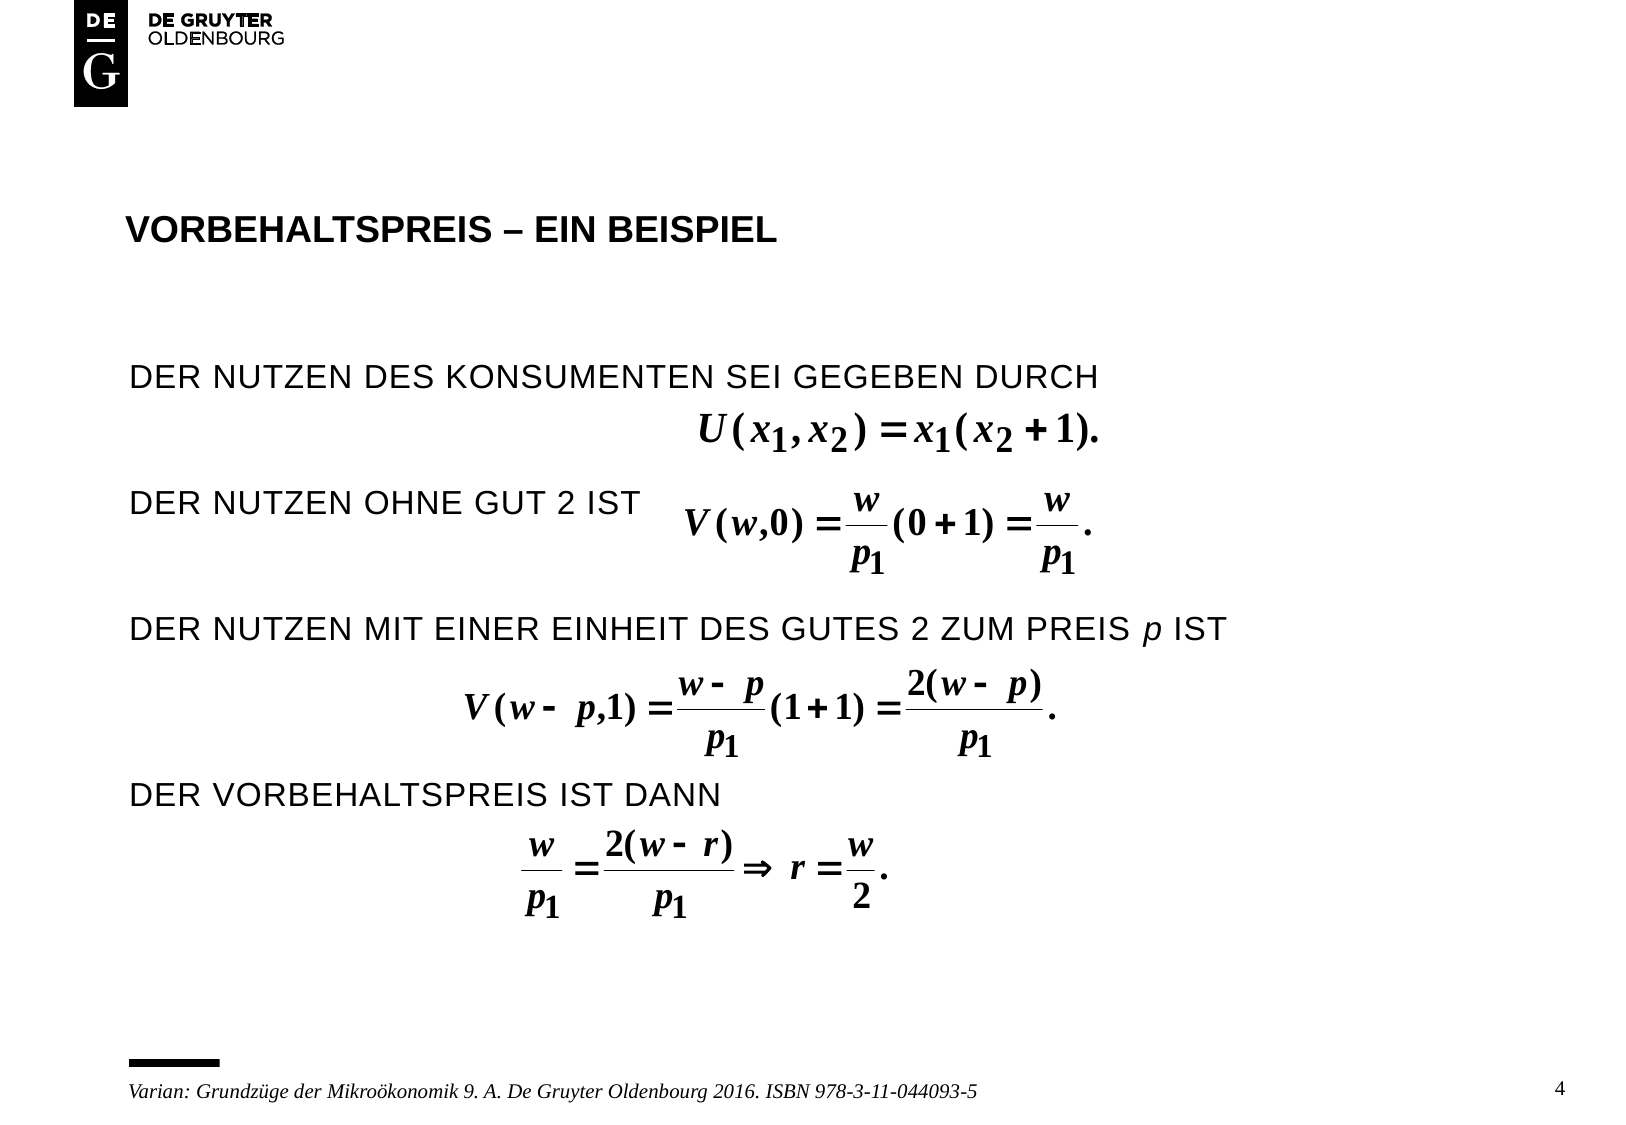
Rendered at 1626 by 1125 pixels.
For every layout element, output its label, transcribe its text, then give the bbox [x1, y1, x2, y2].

slide_number 4 [1554, 1074, 1614, 1104]
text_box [464, 663, 1057, 761]
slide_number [128, 1077, 1539, 1108]
title Vorbehaltspreis – ein beispiel [125, 205, 1552, 264]
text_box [685, 477, 1093, 578]
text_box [697, 405, 1100, 455]
list Der nutzen des konsumenten sei gegeben durch Der nutzen ohne gut 2 ist der nutzen mit einer einheit des gutes 2 zum preis p ist Der vorbehaltspreis ist dann [129, 355, 1556, 1018]
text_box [518, 823, 890, 922]
